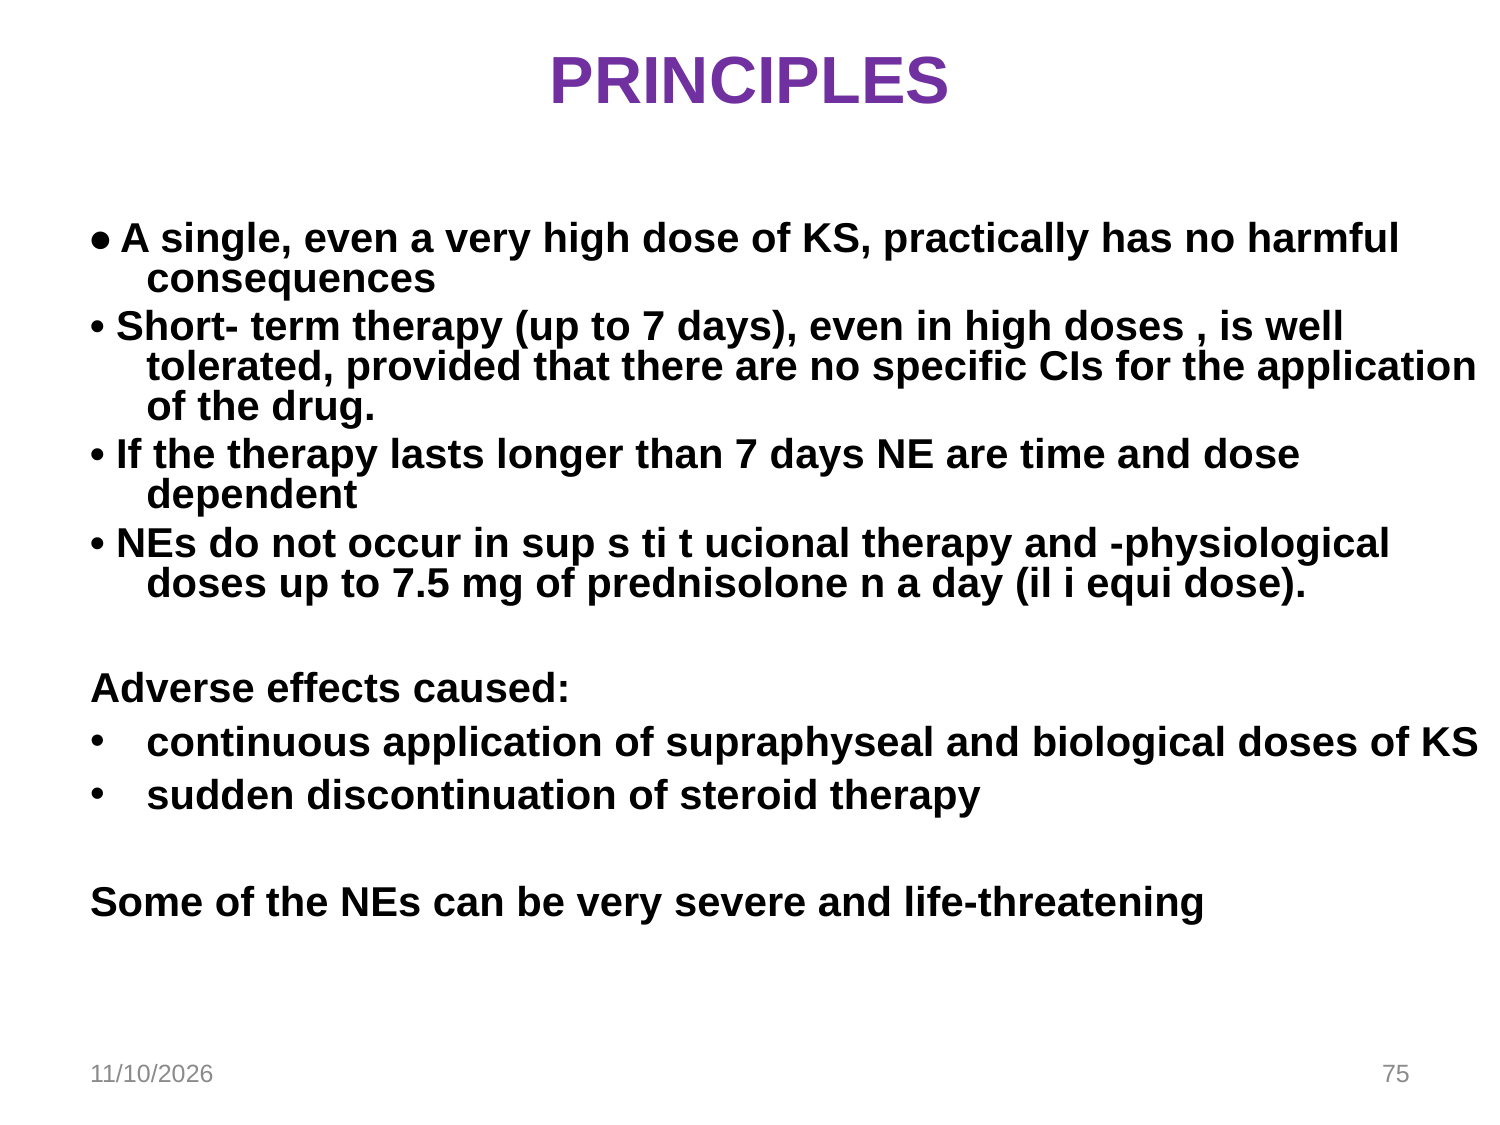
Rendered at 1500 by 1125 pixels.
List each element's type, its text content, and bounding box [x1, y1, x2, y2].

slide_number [75, 1042, 425, 1103]
list • A single, even a very high dose of KS, practically has no harmful consequences • Short- term therapy (up to 7 days), even in high doses , is well tolerated, provided that there are no specific CIs for the application of the drug. • If the therapy lasts longer than 7 days NE are time and dose dependent • NEs do not occur in sup s ti t ucional therapy and -physiological doses up to 7.5 mg of prednisolone n a day (il i equi dose). Adverse effects caused: continuous application of supraphyseal and biological doses of KS sudden discontinuation of steroid therapy Some of the NEs can be very severe and life-threatening [74, 154, 1500, 1006]
slide_number 75 [1074, 1042, 1425, 1103]
title PRINCIPLES [74, 44, 1426, 109]
